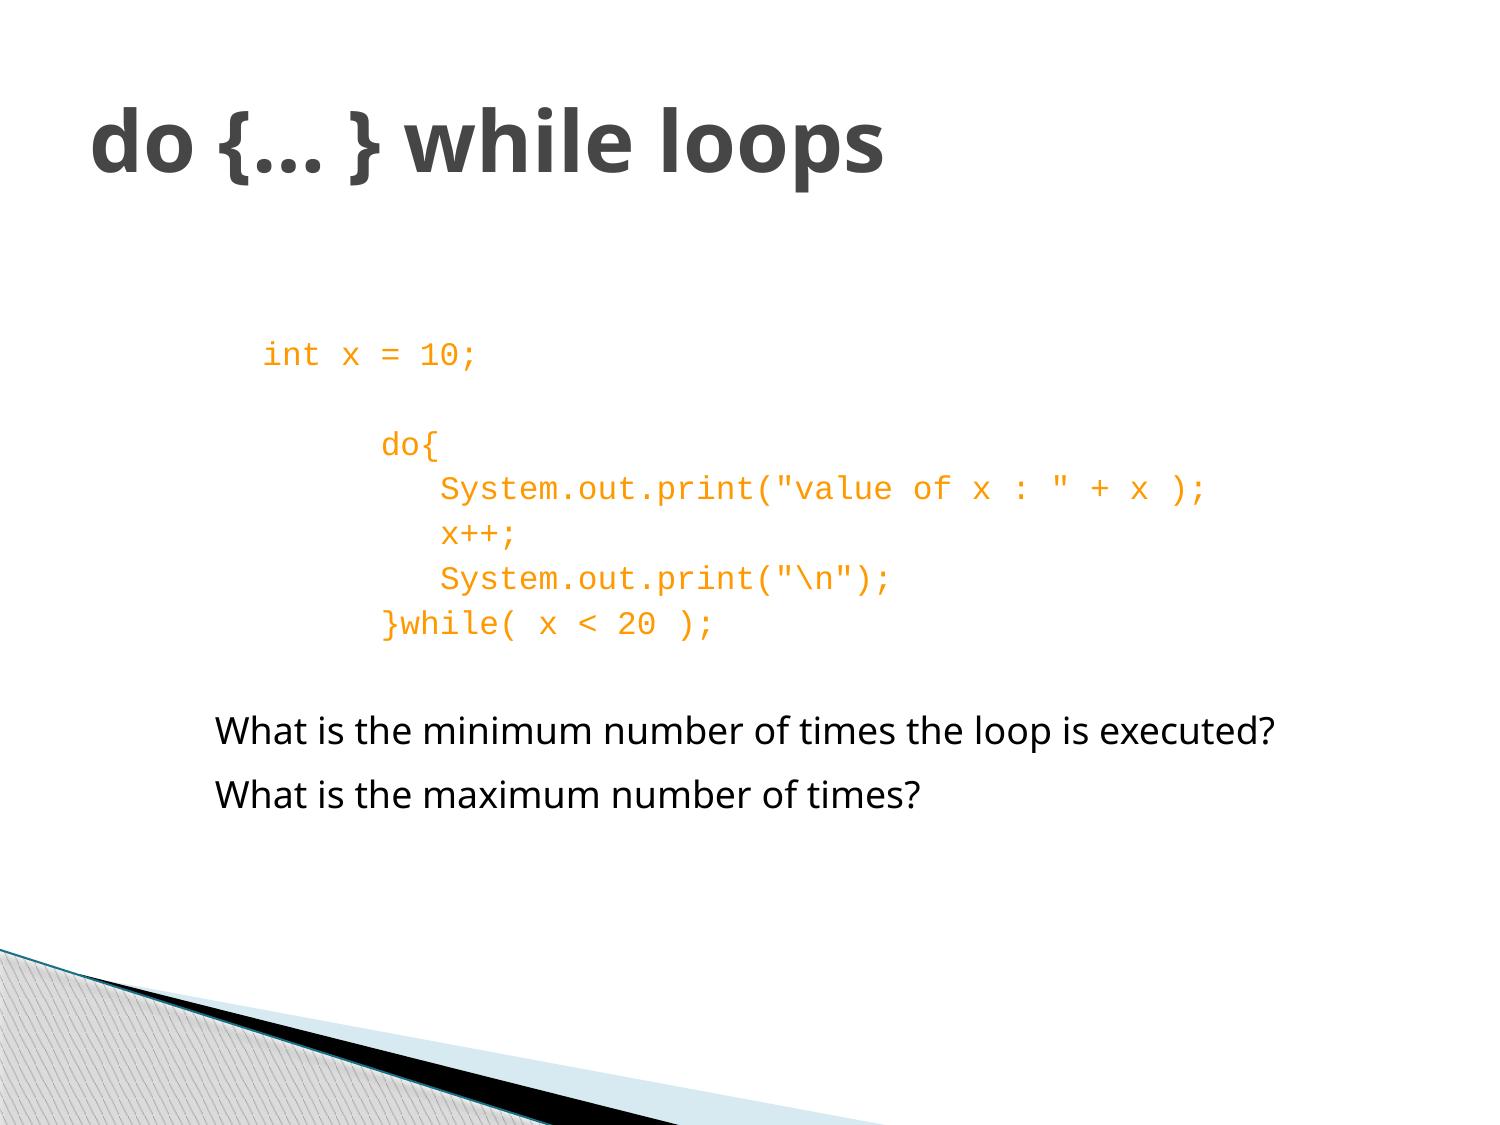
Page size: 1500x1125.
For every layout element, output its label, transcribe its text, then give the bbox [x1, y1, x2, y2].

list int x = 10; do{ System.out.print("value of x : " + x ); x++; System.out.print("\n"); }while( x < 20 ); [192, 324, 1468, 650]
text_box What is the minimum number of times the loop is executed? What is the maximum number of times? [200, 699, 1450, 824]
title do {… } while loops [75, 45, 1425, 233]
